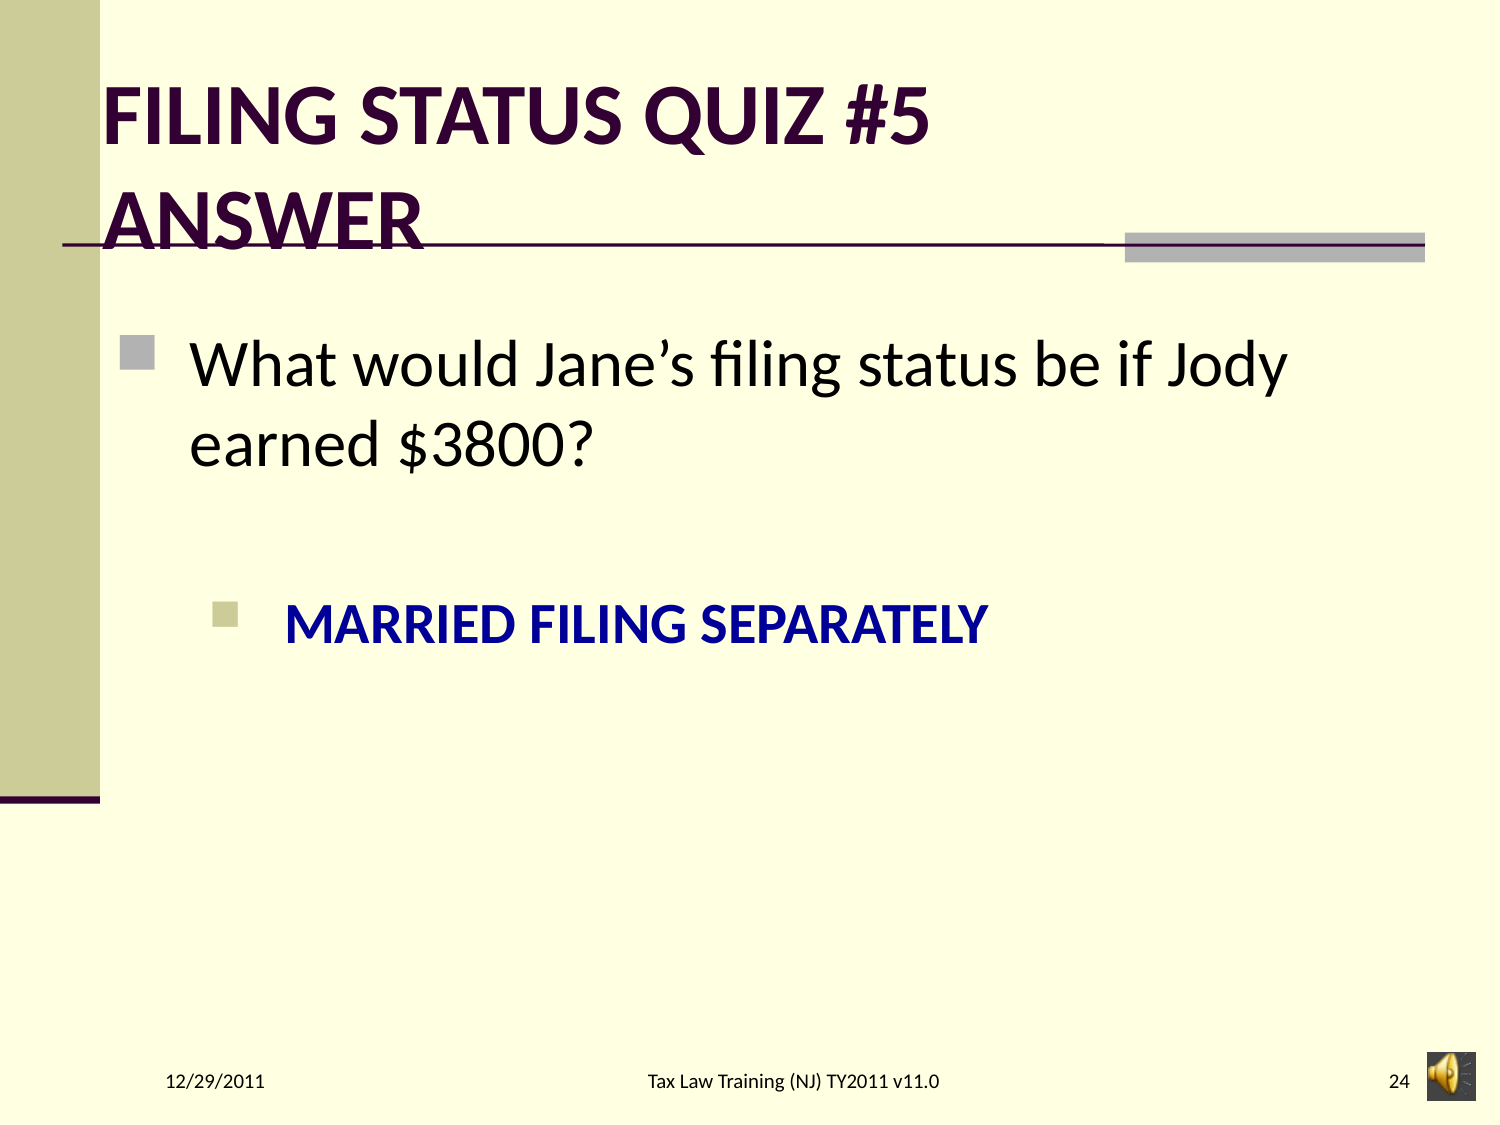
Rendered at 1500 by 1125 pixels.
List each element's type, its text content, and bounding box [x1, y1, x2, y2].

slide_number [149, 1050, 476, 1101]
list What would Jane’s filing status be if Jody earned $3800? MARRIED FILING SEPARATELY [99, 312, 1425, 988]
title FILING STATUS QUIZ #5 ANSWER [87, 75, 1450, 250]
footer Tax Law Training (NJ) TY2011 v11.0 [549, 1049, 1038, 1101]
picture [1426, 1051, 1477, 1102]
slide_number 24 [1112, 1049, 1426, 1101]
